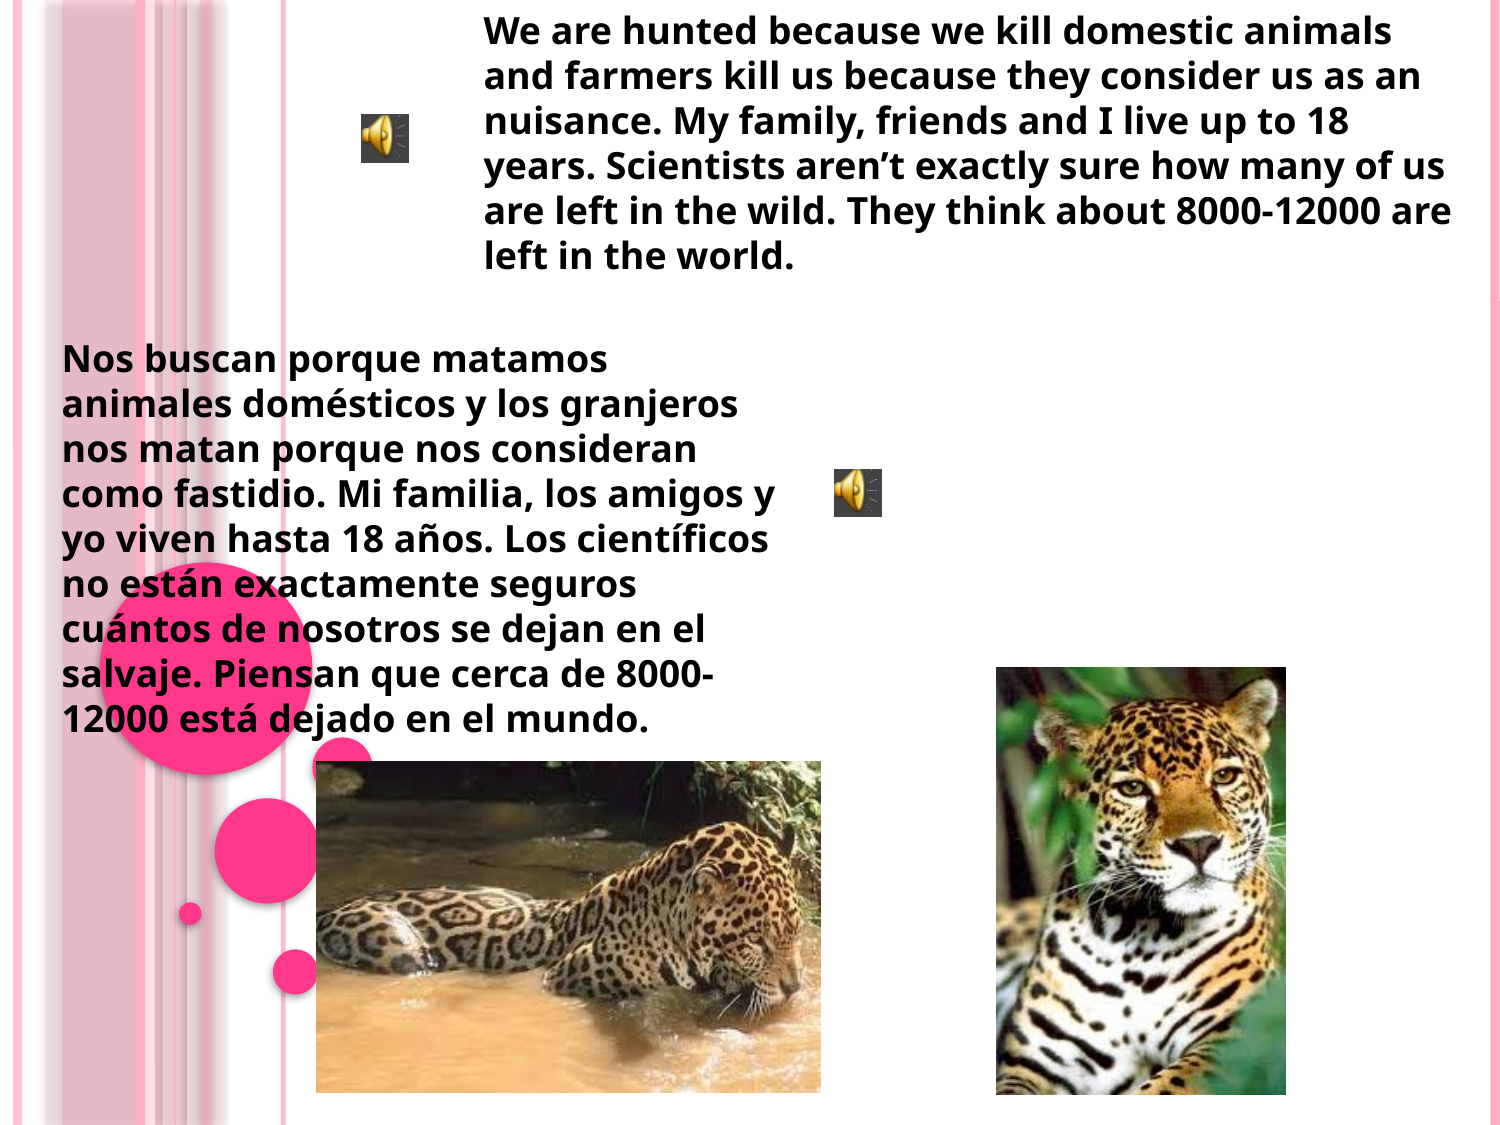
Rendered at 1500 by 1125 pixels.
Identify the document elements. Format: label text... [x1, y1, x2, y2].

picture [315, 761, 821, 1093]
picture [359, 113, 411, 165]
text_box [10, 0, 286, 94]
subtitle We are hunted because we kill domestic animals and farmers kill us because they consider us as an nuisance. My family, friends and I live up to 18 years. Scientists aren’t exactly sure how many of us are left in the wild. They think about 8000-12000 are left in the world. [468, 0, 1482, 225]
text_box Nos buscan porque matamos animales domésticos y los granjeros nos matan porque nos consideran como fastidio. Mi familia, los amigos y yo viven hasta 18 años. Los científicos no están exactamente seguros cuántos de nosotros se dejan en el salvaje. Piensan que cerca de 8000-12000 está dejado en el mundo. [46, 328, 797, 748]
picture [995, 667, 1286, 1096]
picture [832, 467, 884, 519]
